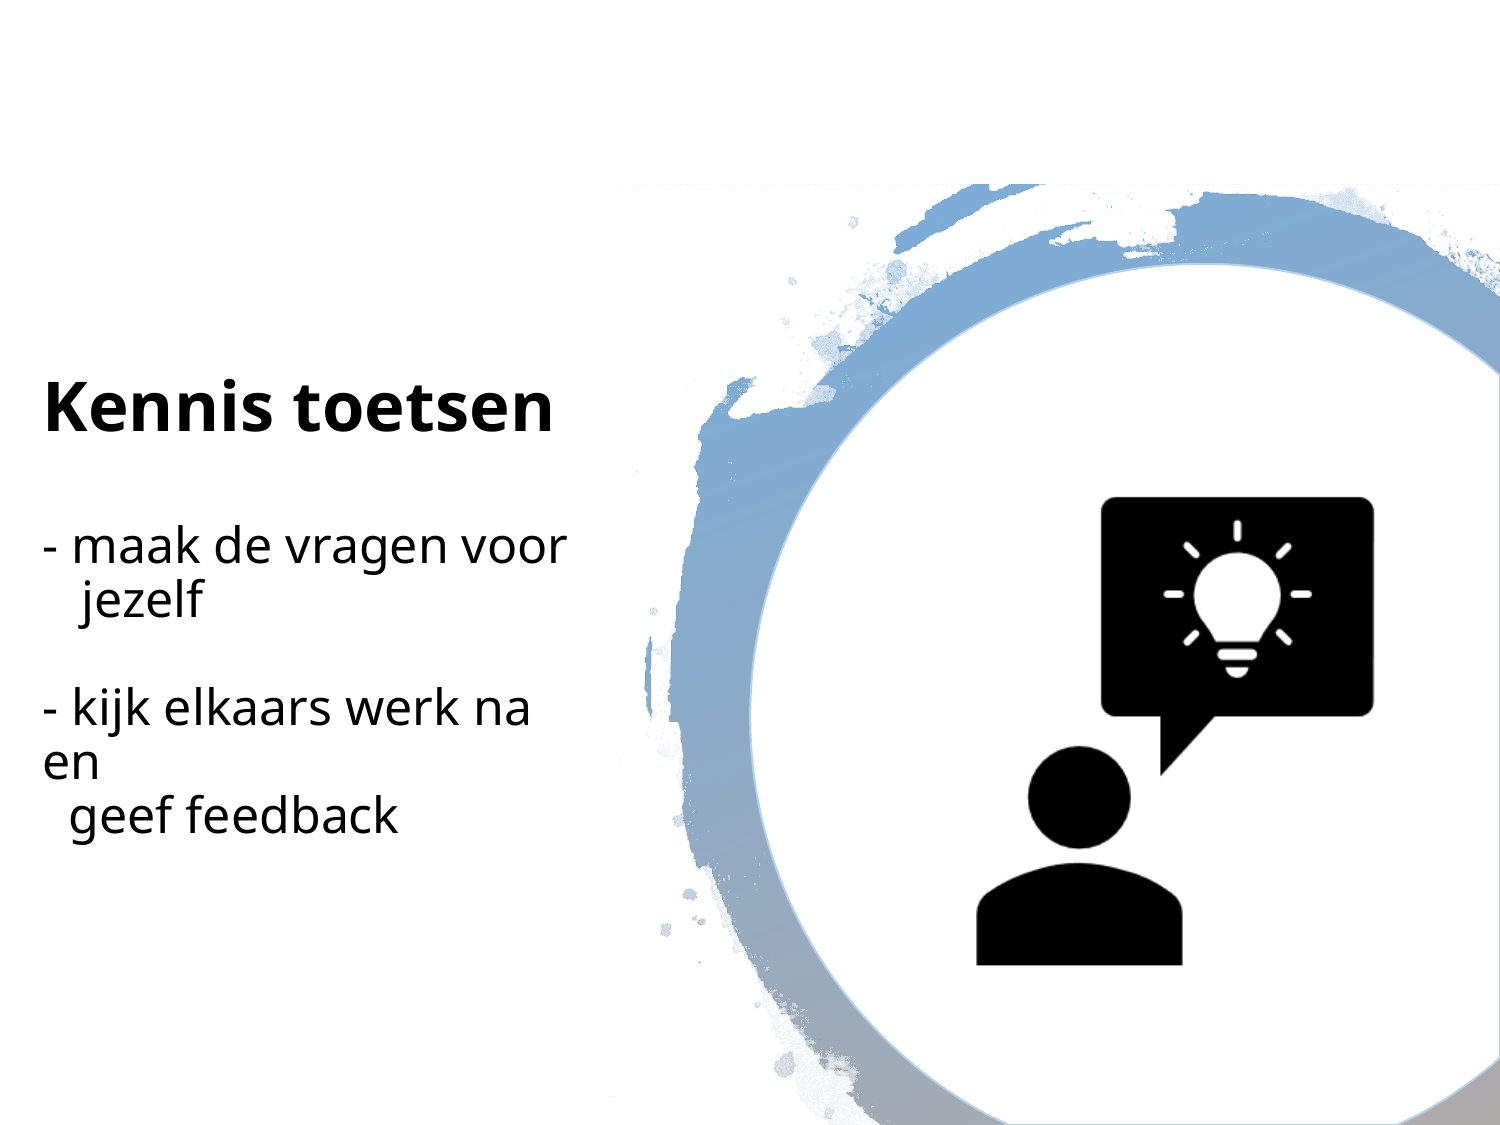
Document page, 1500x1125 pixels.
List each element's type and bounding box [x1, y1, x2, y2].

picture [0, 184, 1500, 1125]
list [889, 444, 1459, 1013]
